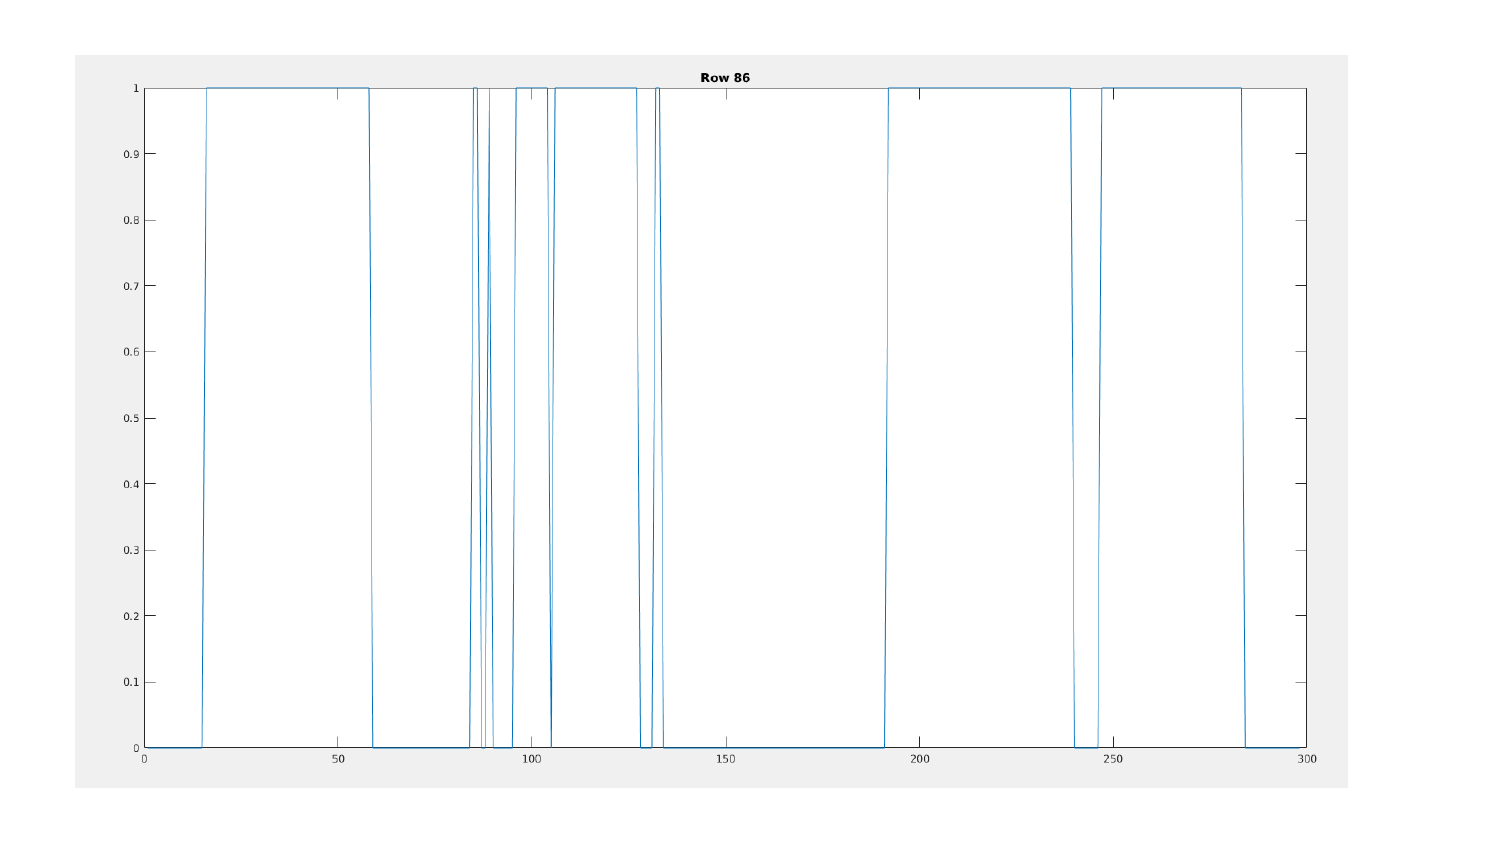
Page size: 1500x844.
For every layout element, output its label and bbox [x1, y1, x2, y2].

picture [75, 55, 1349, 789]
